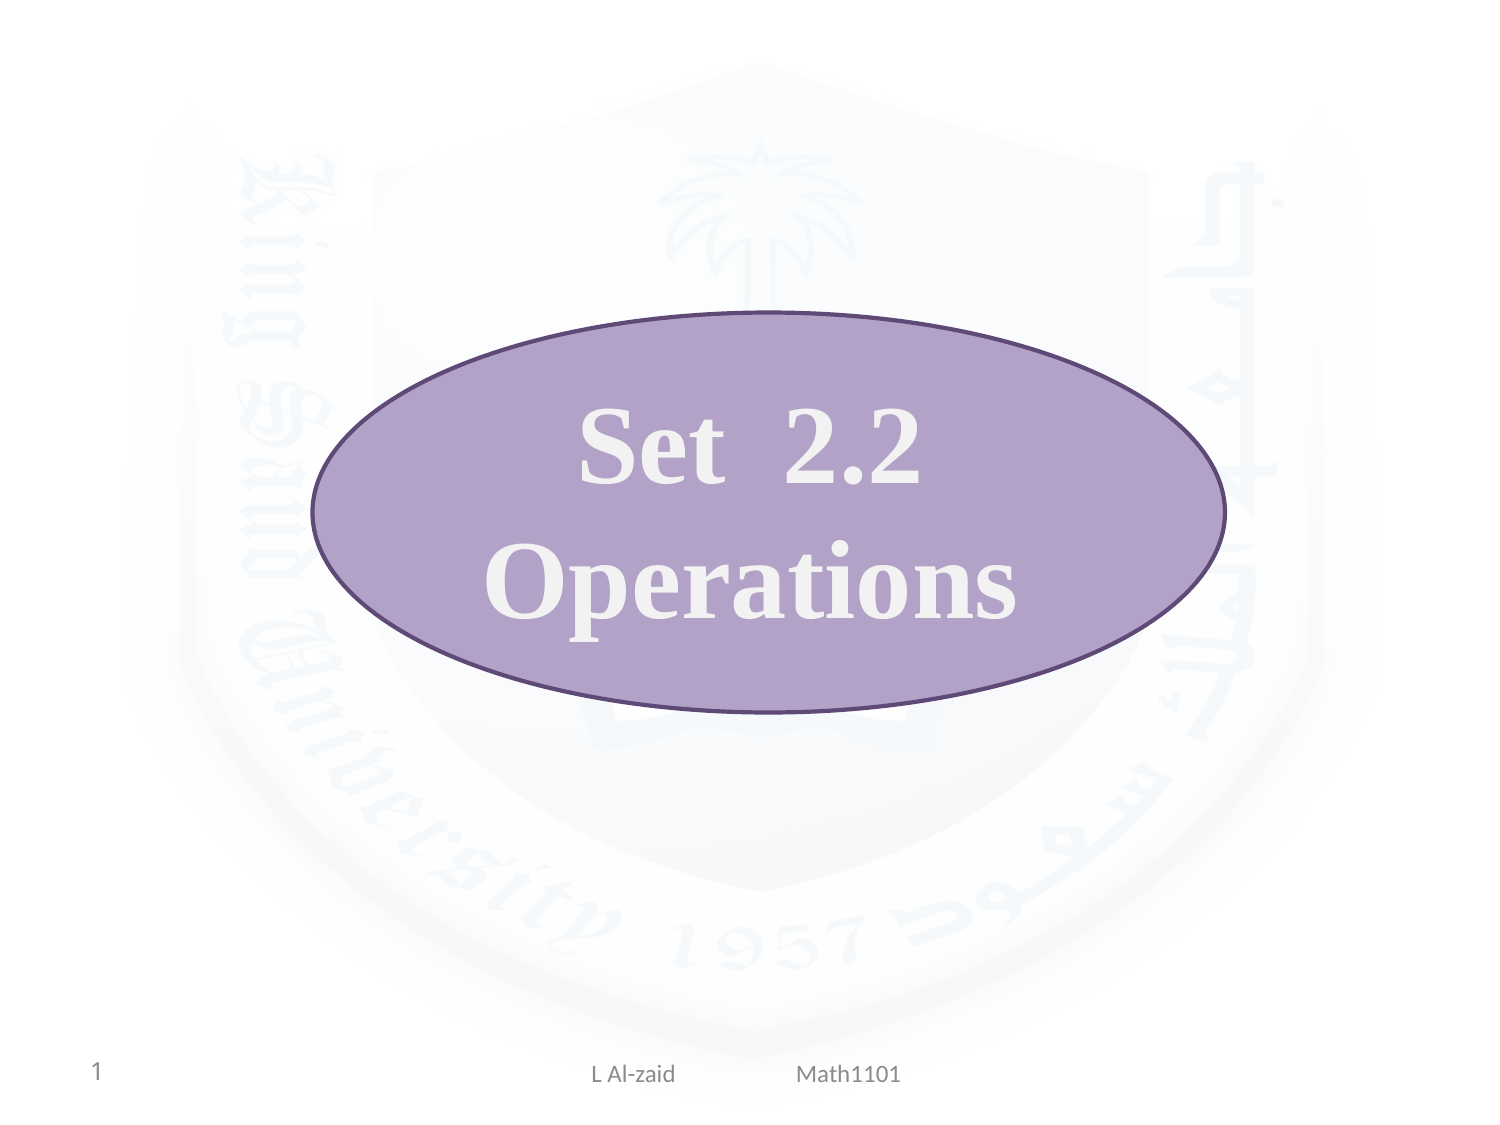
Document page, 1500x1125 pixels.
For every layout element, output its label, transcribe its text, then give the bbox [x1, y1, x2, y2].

title 2.2 Set Operations [112, 237, 1388, 775]
footer L Al-zaid Math1101 [512, 1042, 988, 1103]
slide_number 1 [75, 1042, 425, 1103]
